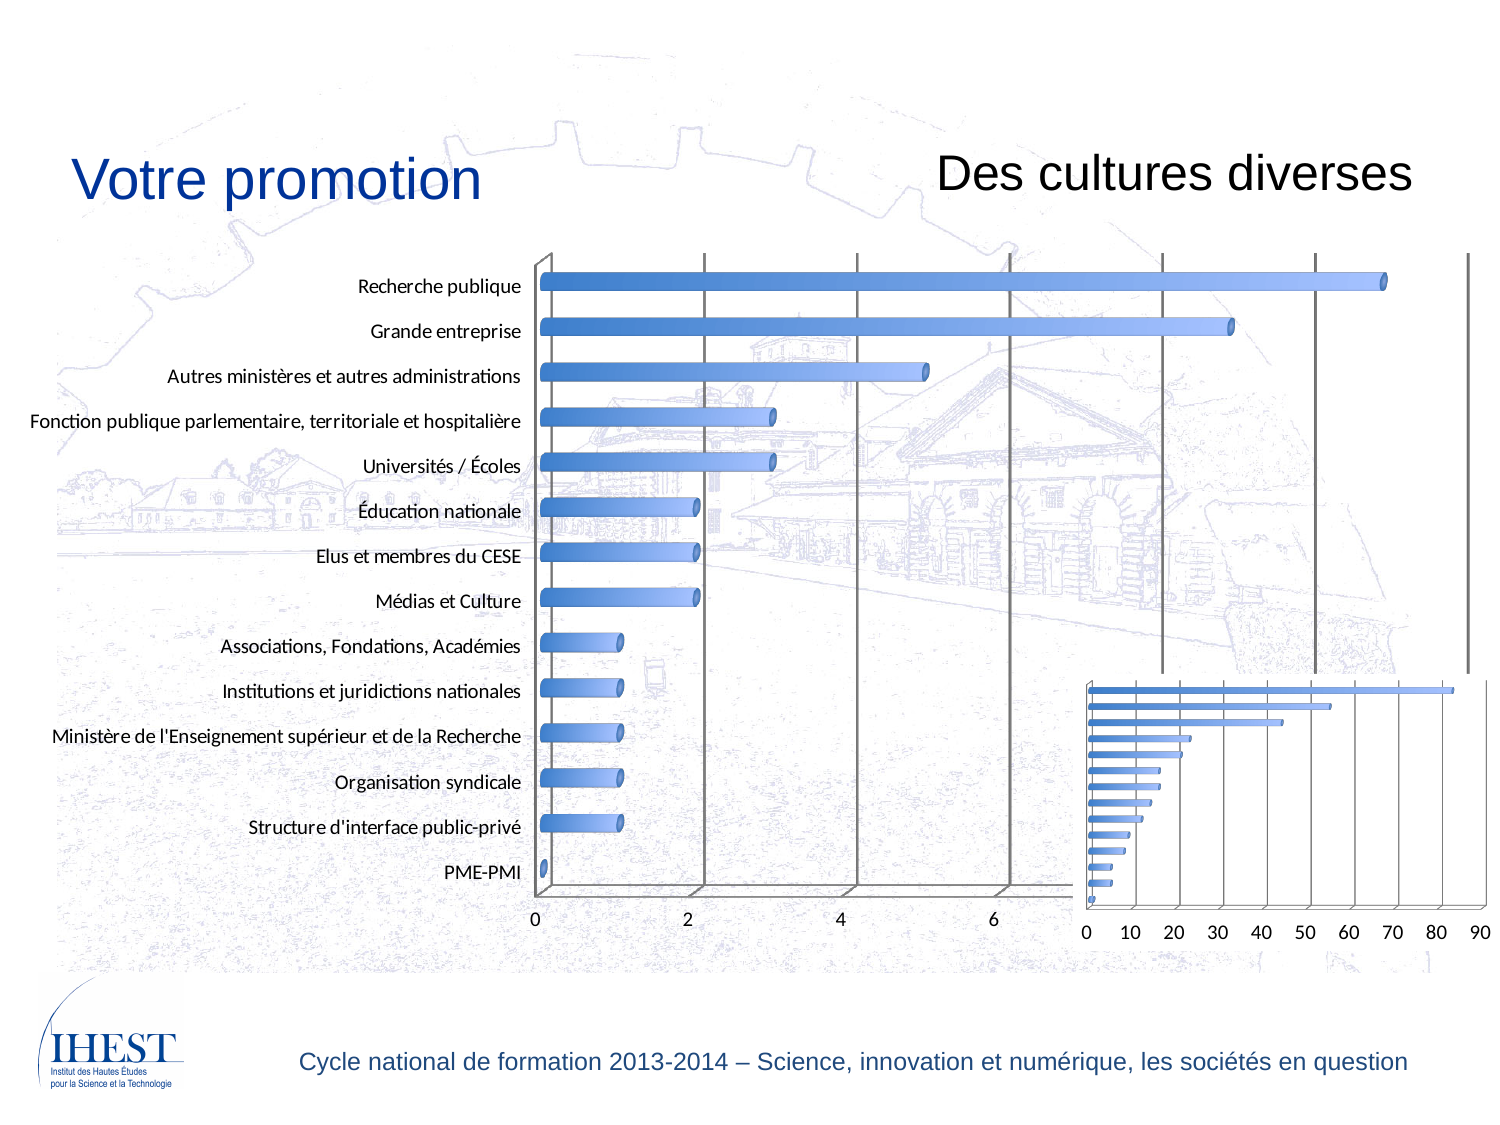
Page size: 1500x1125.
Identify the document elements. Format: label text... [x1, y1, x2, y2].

picture [57, 45, 1443, 133]
picture [57, 207, 1443, 232]
picture [38, 952, 1443, 1089]
text_box Votre promotion [56, 133, 921, 207]
chart [0, 232, 1500, 952]
text_box Des cultures diverses [921, 133, 1443, 208]
